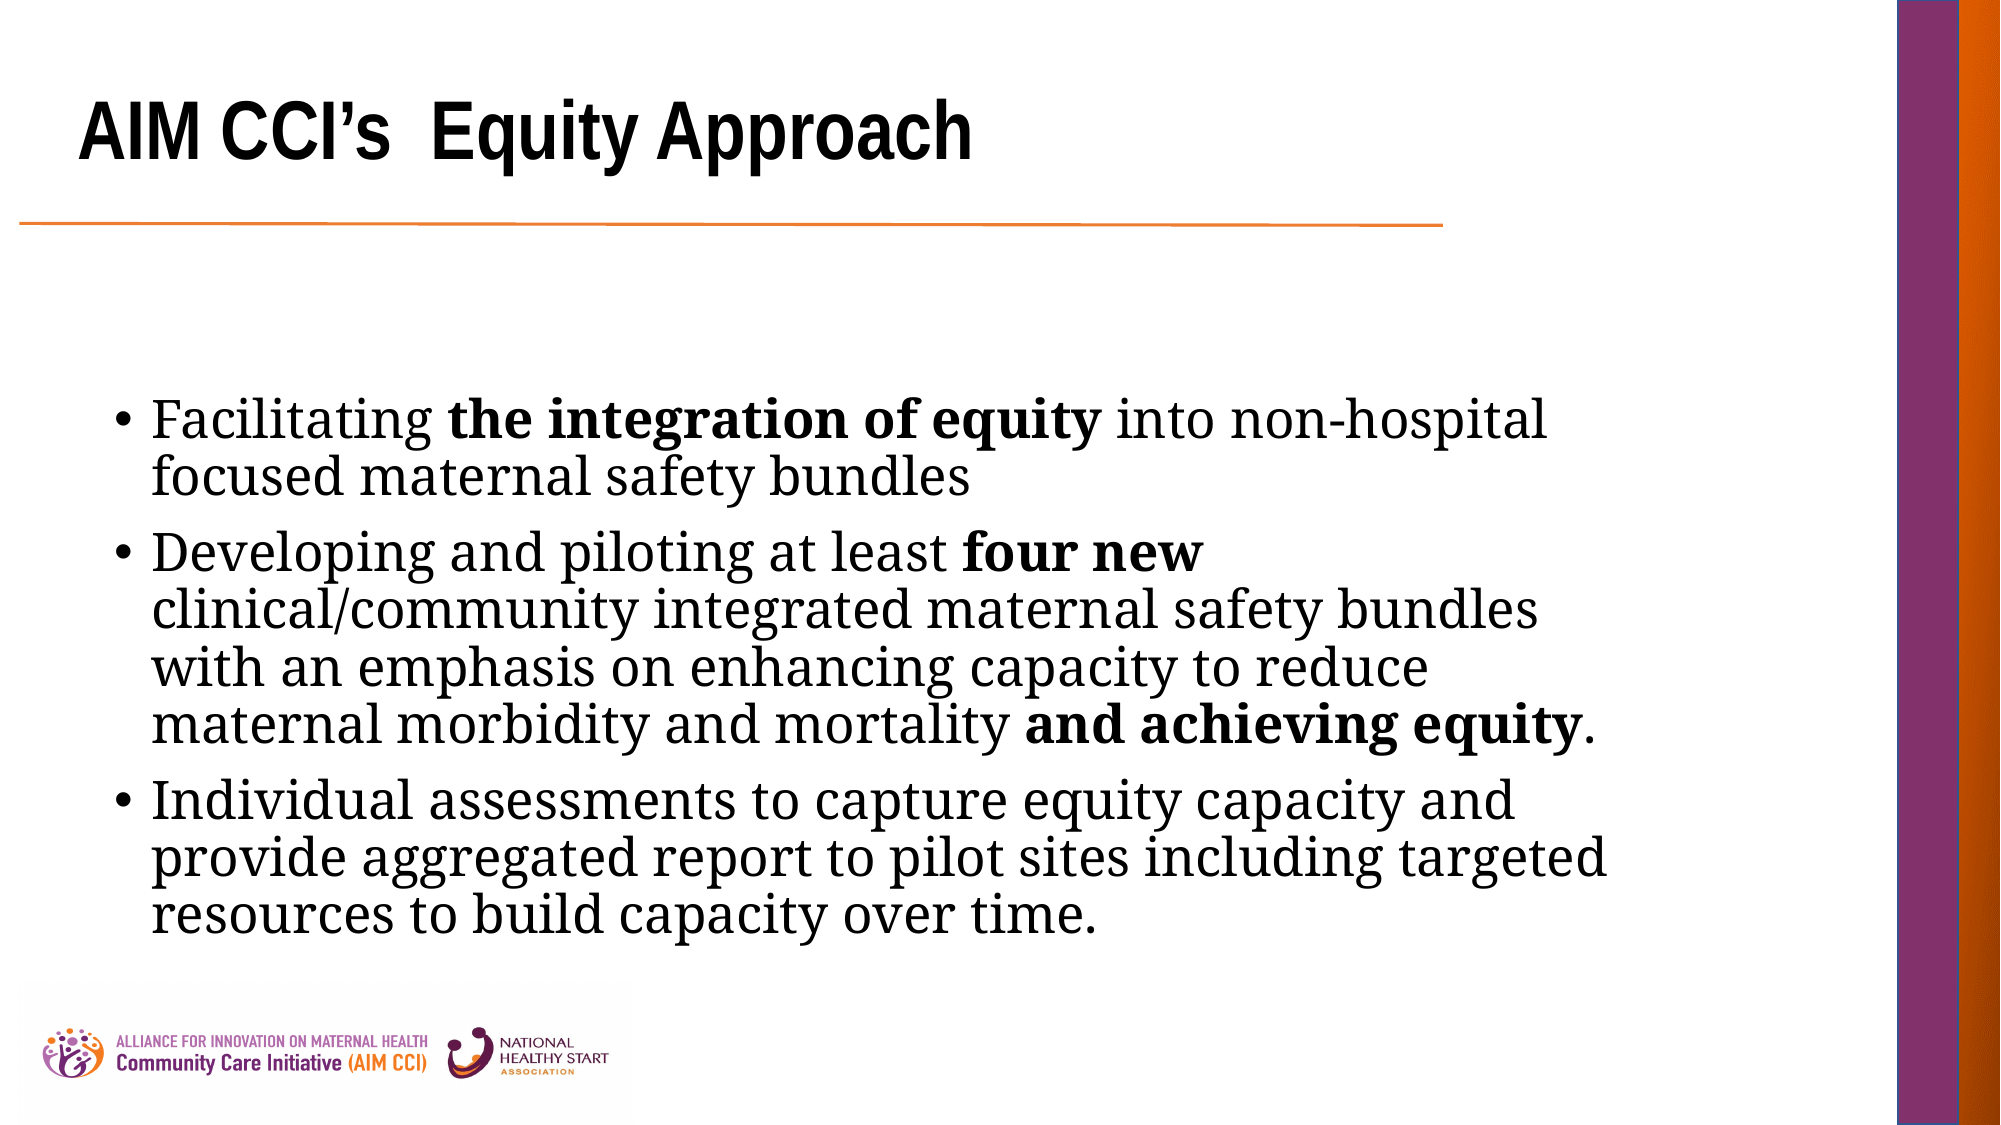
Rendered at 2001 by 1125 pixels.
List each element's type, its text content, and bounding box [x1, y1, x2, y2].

list Facilitating the integration of equity into non-hospital focused maternal safety bundles Developing and piloting at least four new clinical/community integrated maternal safety bundles with an emphasis on enhancing capacity to reduce maternal morbidity and mortality and achieving equity. Individual assessments to capture equity capacity and provide aggregated report to pilot sites including targeted resources to build capacity over time. [114, 302, 1623, 963]
title AIM CCI’s Equity Approach [62, 0, 1300, 186]
picture [1959, 0, 2000, 1125]
picture [19, 981, 635, 1125]
